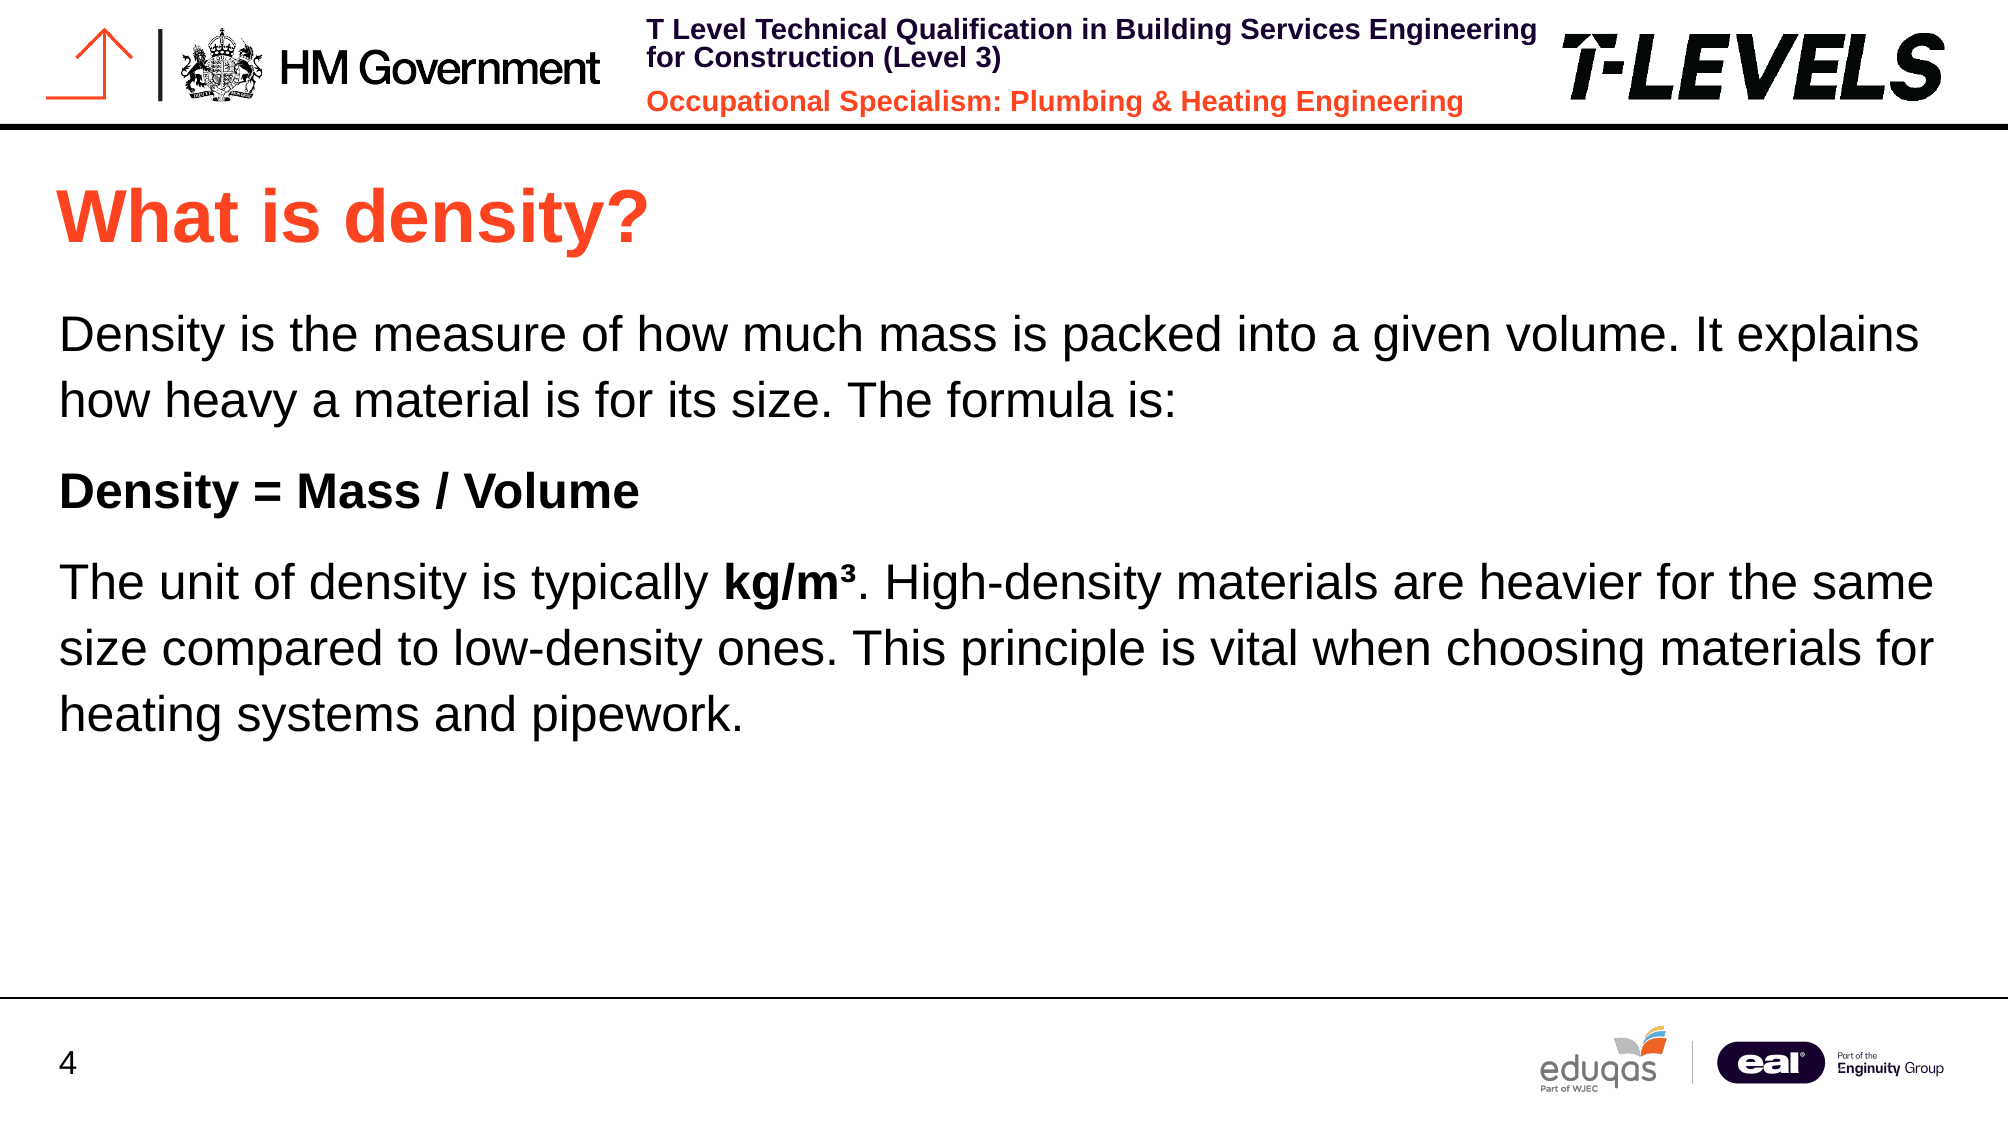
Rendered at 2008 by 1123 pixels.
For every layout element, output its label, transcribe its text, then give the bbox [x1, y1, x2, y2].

picture [1543, 25, 1964, 108]
title What is density? [41, 111, 1949, 314]
picture [41, 27, 139, 100]
list Density is the measure of how much mass is packed into a given volume. It explains how heavy a material is for its size. The formula is: Density = Mass / Volume The unit of density is typically kg/m³. High-density materials are heavier for the same size compared to low-density ones. This principle is vital when choosing materials for heating systems and pipework. [59, 295, 1949, 975]
picture [1535, 1021, 1949, 1097]
picture [158, 28, 600, 102]
